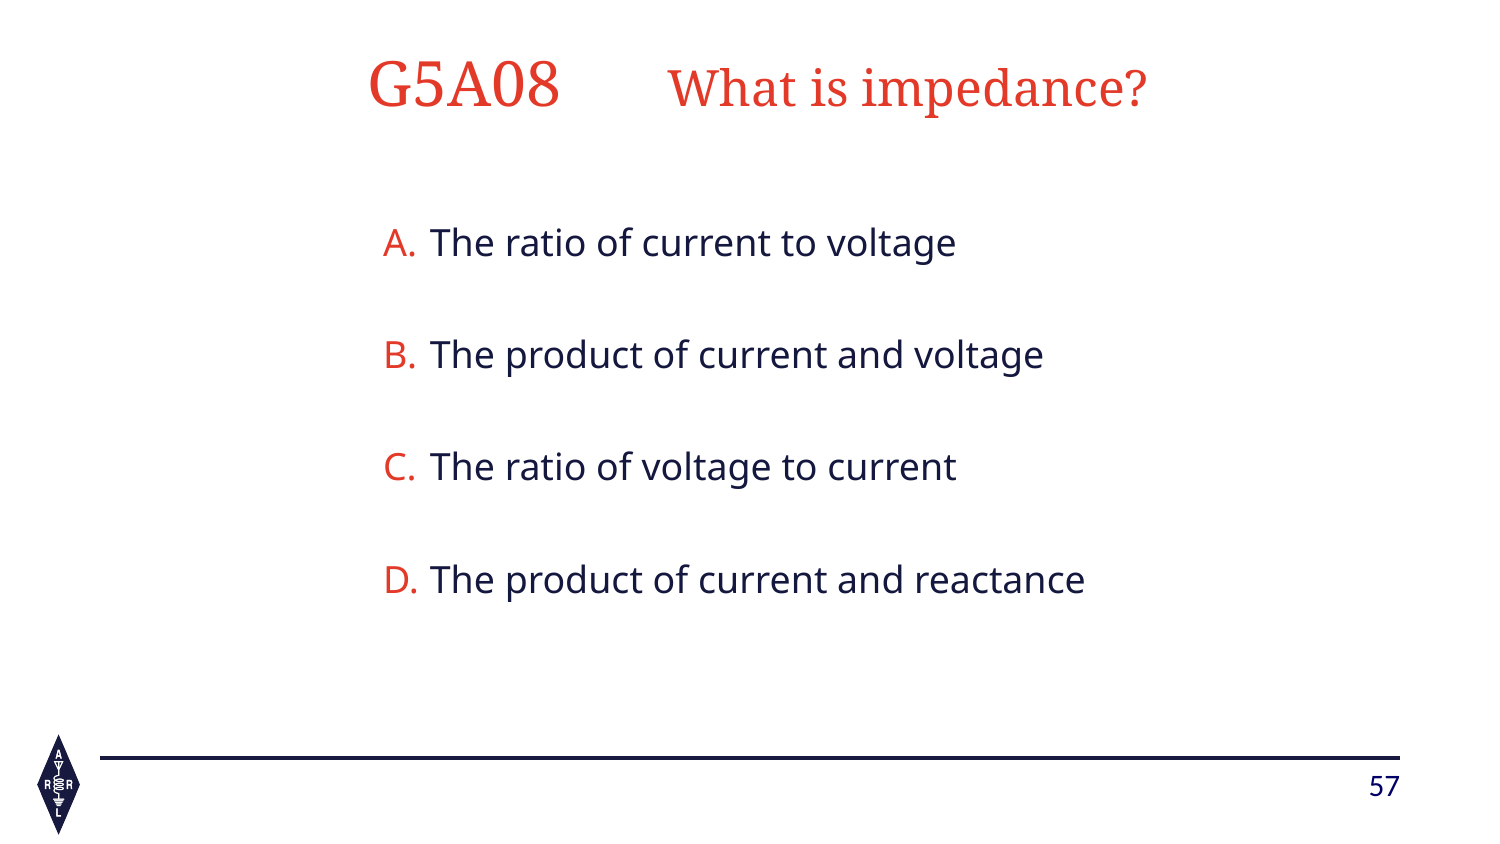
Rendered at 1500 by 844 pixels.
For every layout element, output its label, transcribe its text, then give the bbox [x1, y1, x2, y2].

list The ratio of current to voltage The product of current and voltage The ratio of voltage to current The product of current and reactance [383, 218, 1149, 829]
picture [37, 734, 80, 835]
title G5A08 What is impedance? [367, 46, 1164, 167]
slide_number 57 [1302, 761, 1400, 807]
